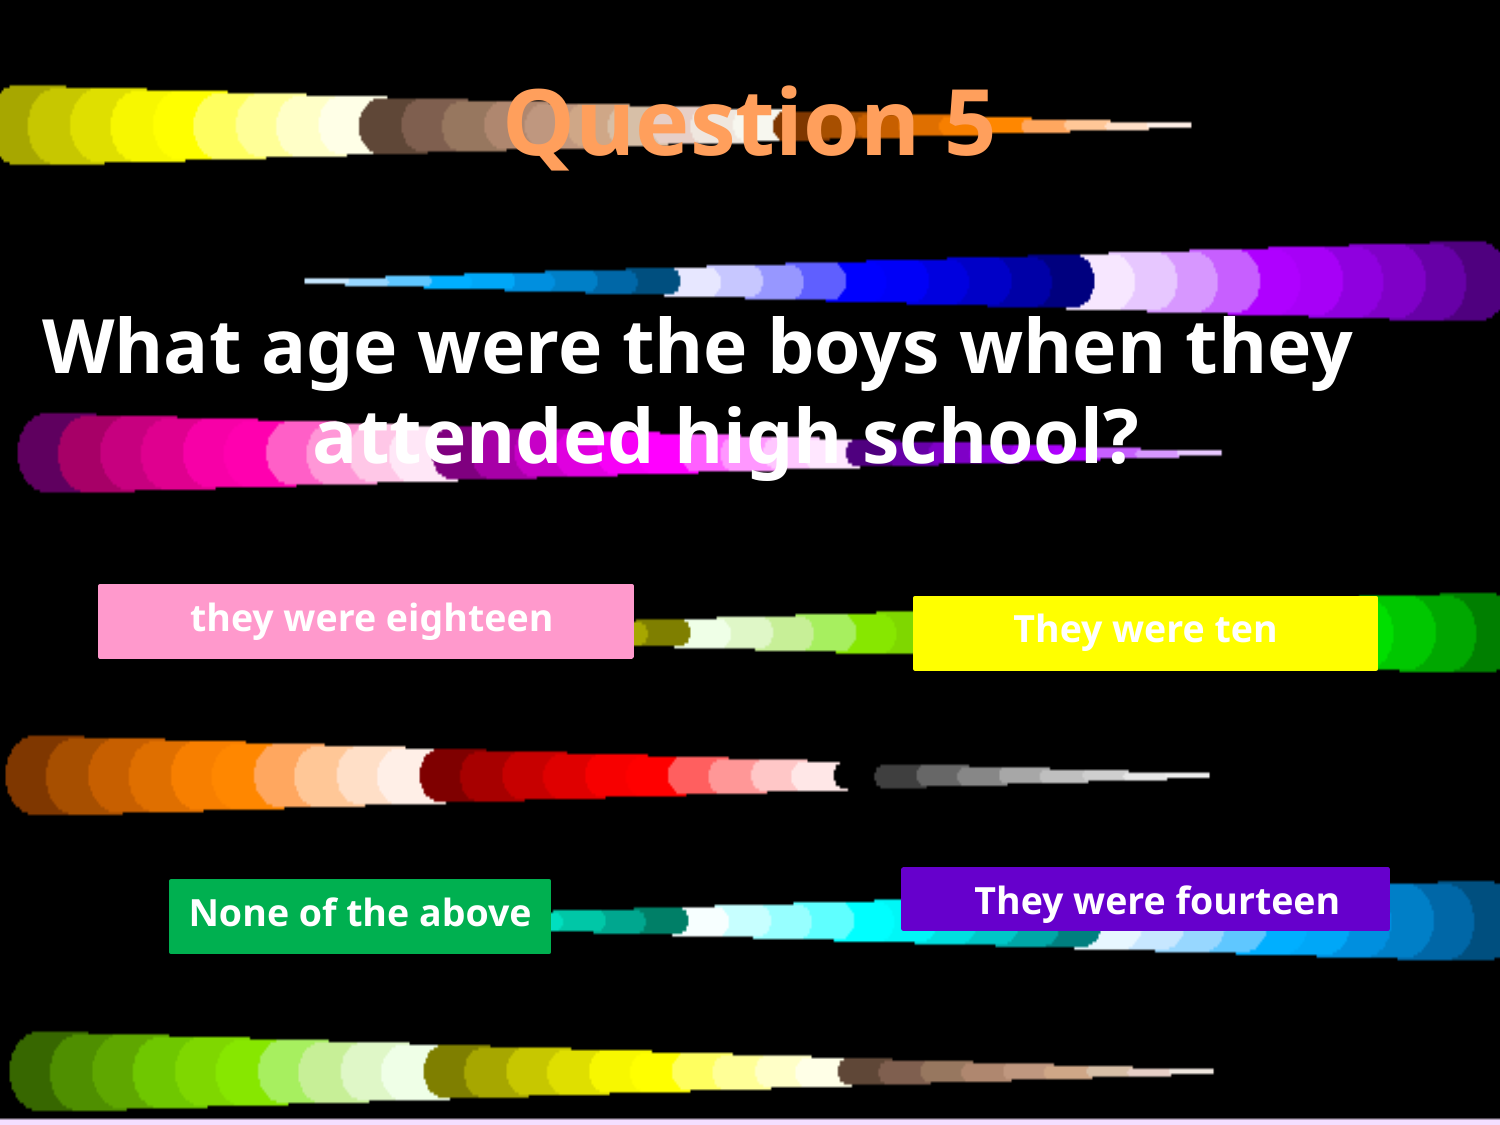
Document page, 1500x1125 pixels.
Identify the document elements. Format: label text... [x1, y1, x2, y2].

text_box They were ten [927, 597, 1365, 658]
text_box What age were the boys when they attended high school? [0, 290, 1396, 497]
text_box they were eighteen [100, 586, 644, 646]
text_box [901, 867, 1390, 931]
text_box They were fourteen [915, 869, 1400, 930]
text_box Question 5 [74, 56, 1425, 245]
picture [0, 0, 1500, 1125]
text_box None of the above [171, 881, 550, 942]
text_box [913, 596, 1378, 671]
text_box [98, 584, 634, 659]
text_box [169, 879, 551, 954]
